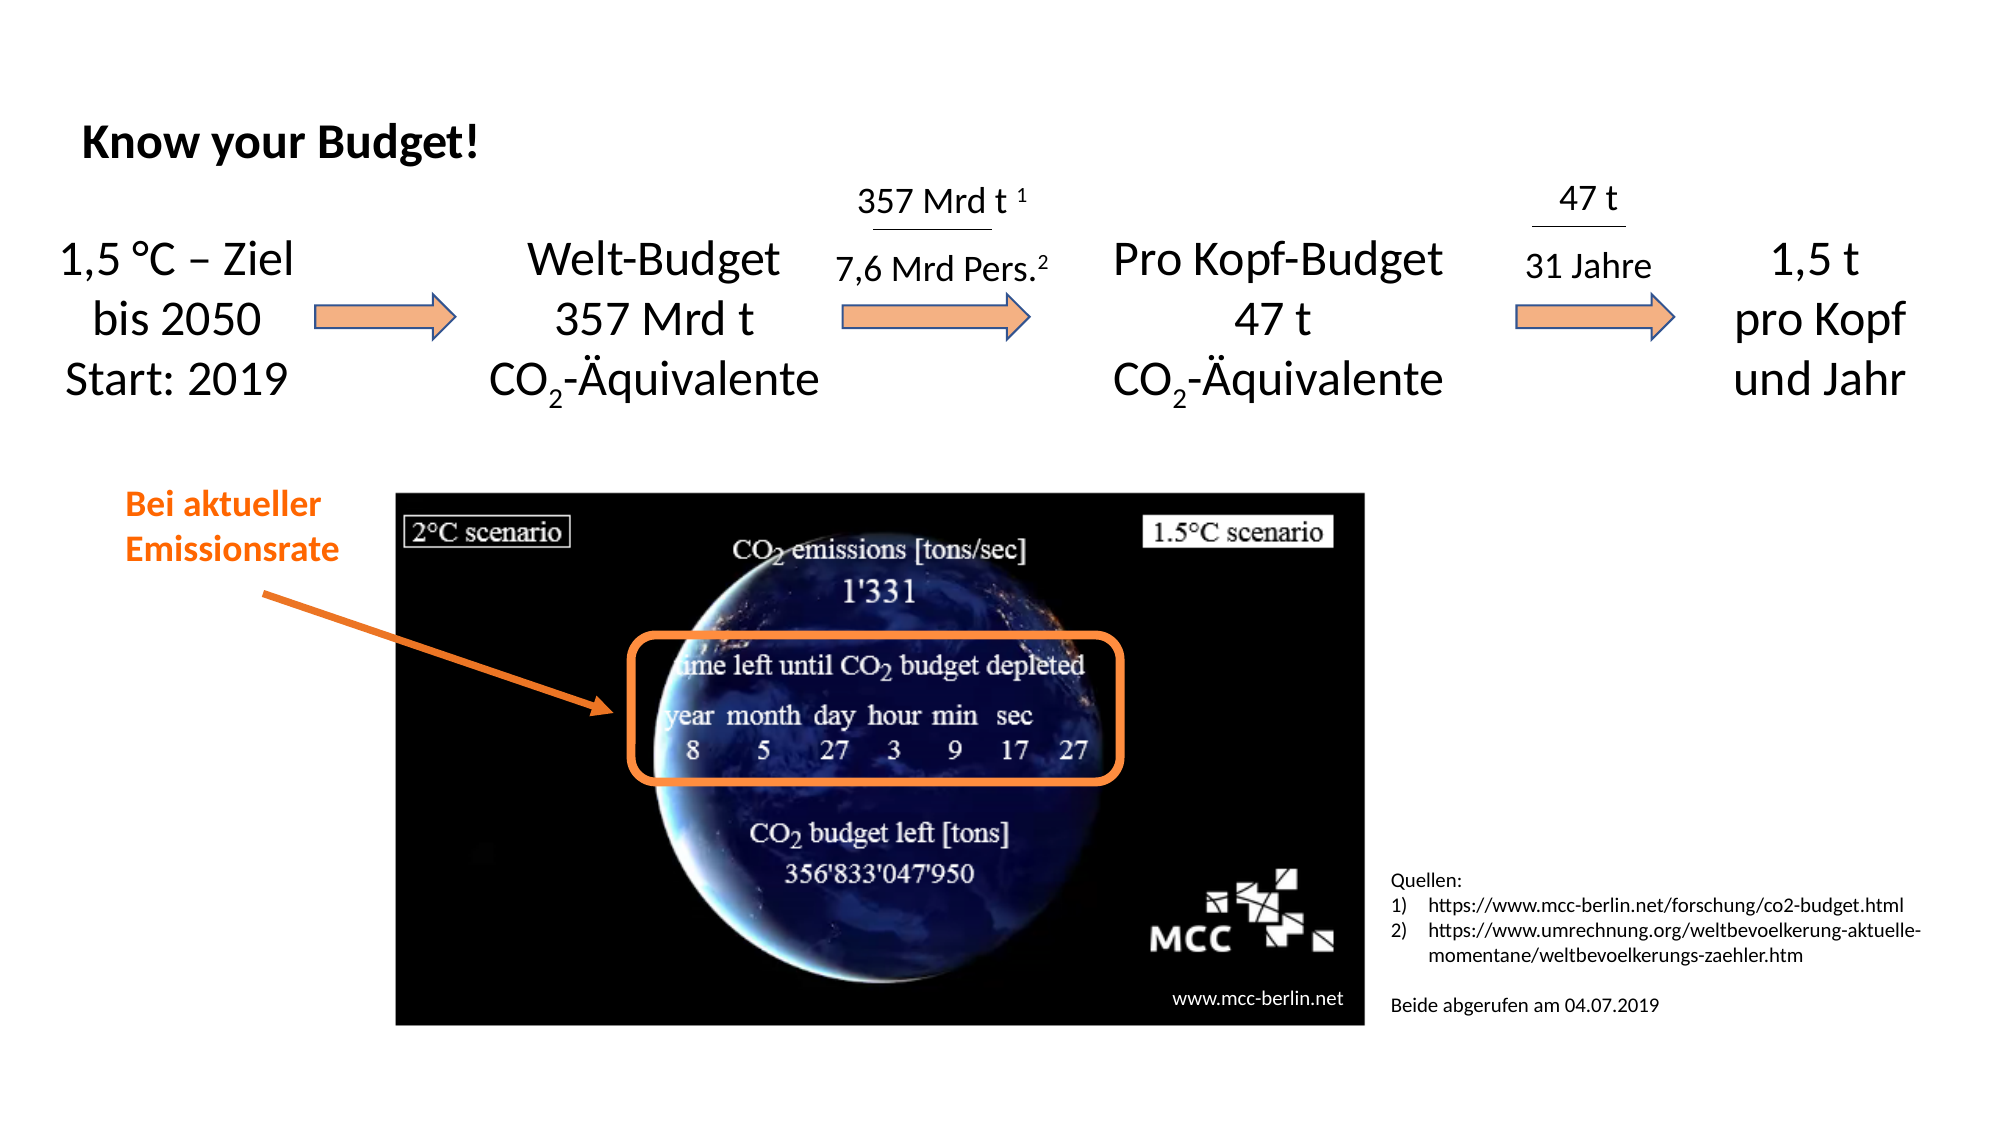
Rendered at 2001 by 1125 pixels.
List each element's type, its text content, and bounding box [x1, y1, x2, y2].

text_box Pro Kopf-Budget 47 t CO2-Äquivalente [1089, 218, 1469, 422]
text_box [816, 146, 1068, 340]
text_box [39, 217, 916, 416]
text_box Know your Budget! [68, 100, 515, 176]
text_box 1,5 t pro Kopf und Jahr [1700, 218, 1941, 413]
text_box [1495, 143, 1683, 340]
text_box Quellen: https://www.mcc-berlin.net/forschung/co2-budget.html https://www.umrechnung.org/weltbevoelkerung-aktuelle-momentane/weltbevoelkerungs-zaehler.htm Beide abgerufen am 04.07.2019 [1377, 859, 1959, 1024]
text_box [110, 471, 1121, 782]
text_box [385, 487, 1377, 1032]
